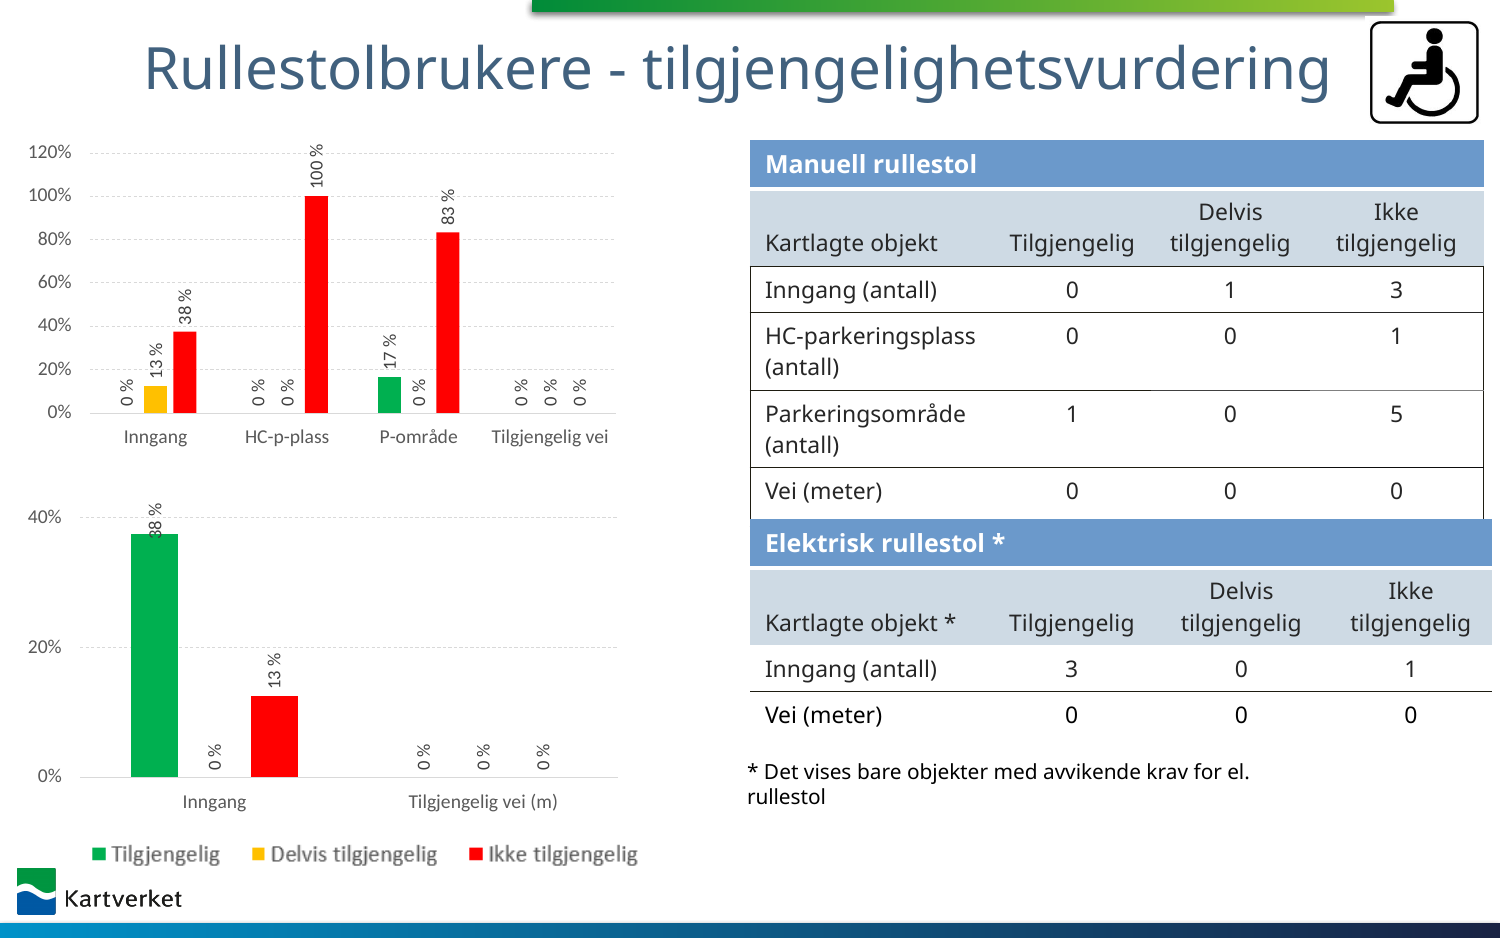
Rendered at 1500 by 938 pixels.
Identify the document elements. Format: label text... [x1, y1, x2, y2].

table_cell 0 [1310, 468, 1483, 519]
table_cell 0 [994, 267, 1151, 312]
table_header Elektrisk rullestol * [750, 519, 1492, 566]
table_cell HC-parkeringsplass (antall) [751, 313, 994, 390]
picture [86, 838, 643, 870]
picture [20, 135, 629, 457]
table_cell 3 [1310, 267, 1483, 312]
table_cell Tilgjengelig [994, 191, 1151, 266]
table_cell 0 [1151, 313, 1310, 390]
picture [20, 499, 630, 822]
table_cell Tilgjengelig [991, 570, 1153, 645]
picture [1365, 16, 1484, 129]
table_cell 0 [994, 313, 1151, 390]
table_cell Kartlagte objekt * [750, 570, 991, 645]
table_cell Delvis tilgjengelig [1151, 191, 1310, 266]
table_cell Kartlagte objekt [750, 191, 994, 266]
table_cell 0 [1330, 692, 1492, 738]
table_cell Parkeringsområde (antall) [751, 391, 994, 467]
table_cell 1 [1310, 313, 1483, 390]
table_cell 0 [991, 692, 1153, 738]
table_header Manuell rullestol [750, 140, 1484, 187]
table_cell Delvis tilgjengelig [1153, 570, 1330, 645]
table_cell Vei (meter) [751, 468, 994, 519]
text_box * Det vises bare objekter med avvikende krav for el. rullestol [732, 751, 1317, 816]
table_cell Inngang (antall) [750, 645, 991, 691]
table_cell Vei (meter) [750, 692, 991, 738]
table_cell 0 [1153, 645, 1330, 691]
table_cell 3 [991, 645, 1153, 691]
table_cell Ikke tilgjengelig [1330, 570, 1492, 645]
table_cell Inngang (antall) [751, 267, 994, 312]
table_cell 0 [994, 468, 1151, 519]
table_cell 0 [1151, 468, 1310, 519]
table_cell Ikke tilgjengelig [1310, 191, 1484, 266]
table_cell 1 [1330, 645, 1492, 691]
table_cell 1 [994, 391, 1151, 467]
table_cell 5 [1310, 391, 1483, 467]
table_cell 1 [1151, 267, 1310, 312]
text_box Rullestolbrukere - tilgjengelighetsvurdering [39, 12, 1348, 109]
table_cell 0 [1151, 391, 1310, 467]
table_cell 0 [1153, 692, 1330, 738]
